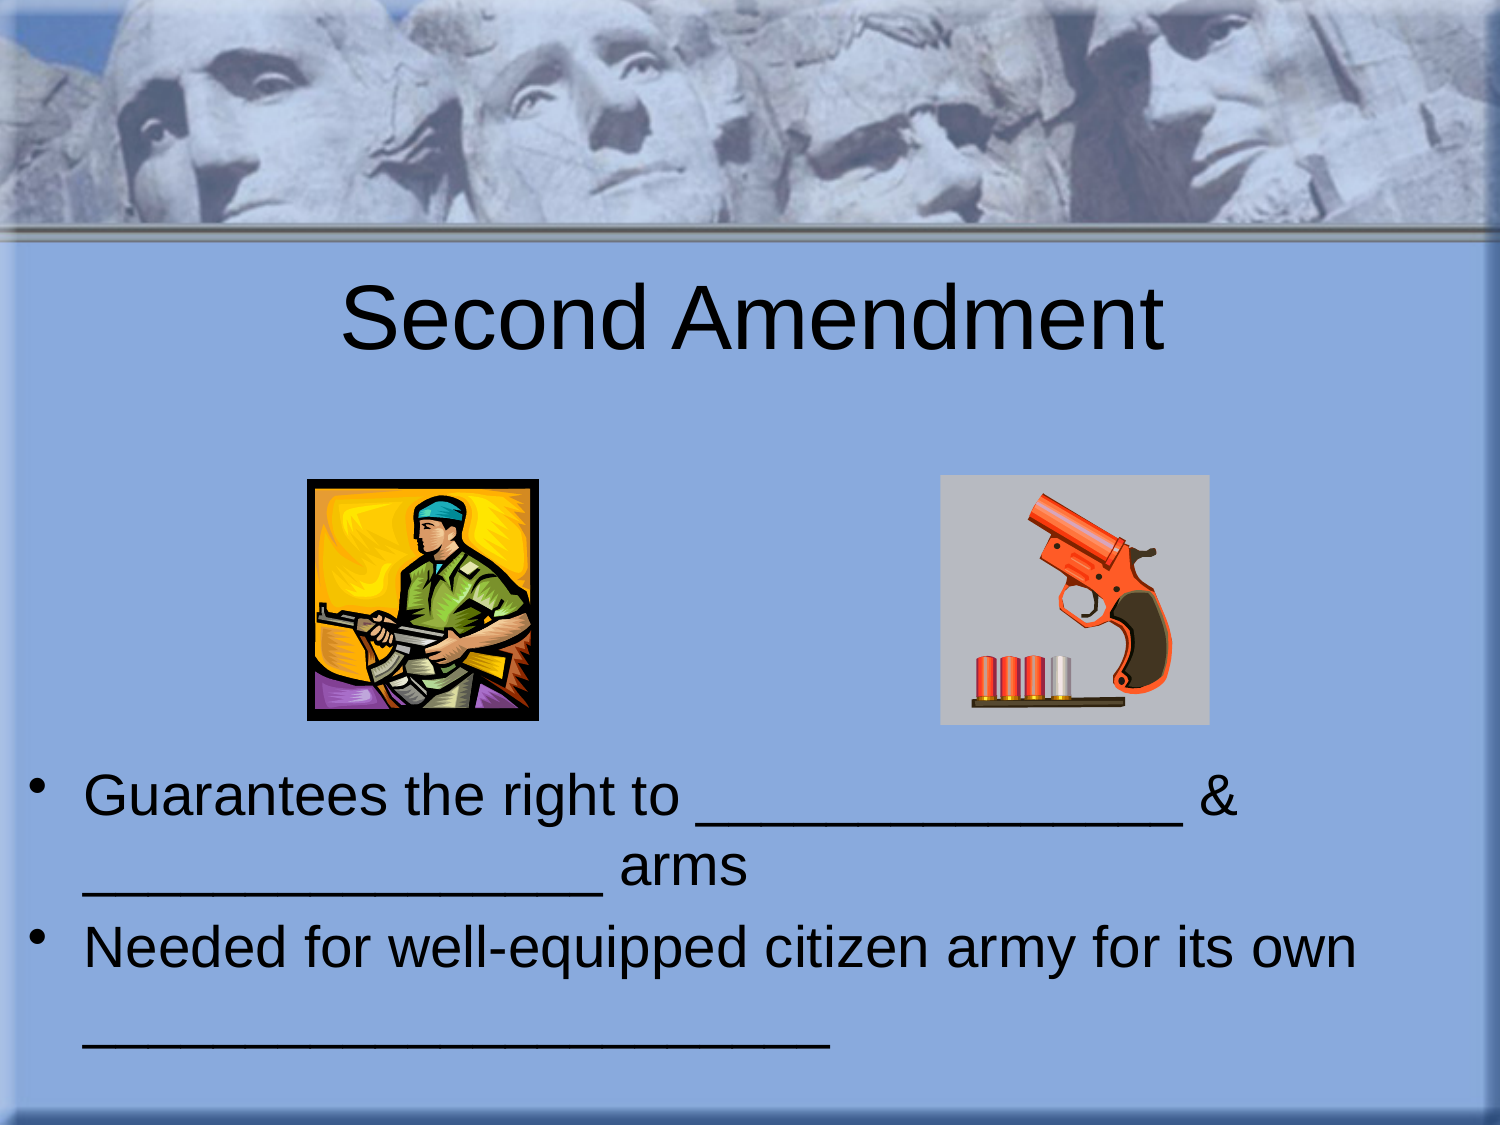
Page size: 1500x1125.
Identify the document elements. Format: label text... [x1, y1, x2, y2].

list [306, 474, 544, 726]
title Second Amendment [115, 224, 1391, 401]
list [940, 474, 1210, 726]
picture [0, 0, 1500, 1125]
list Guarantees the right to _______________ & ________________ arms Needed for well-equipped citizen army for its own _______________________ [12, 749, 1463, 1001]
